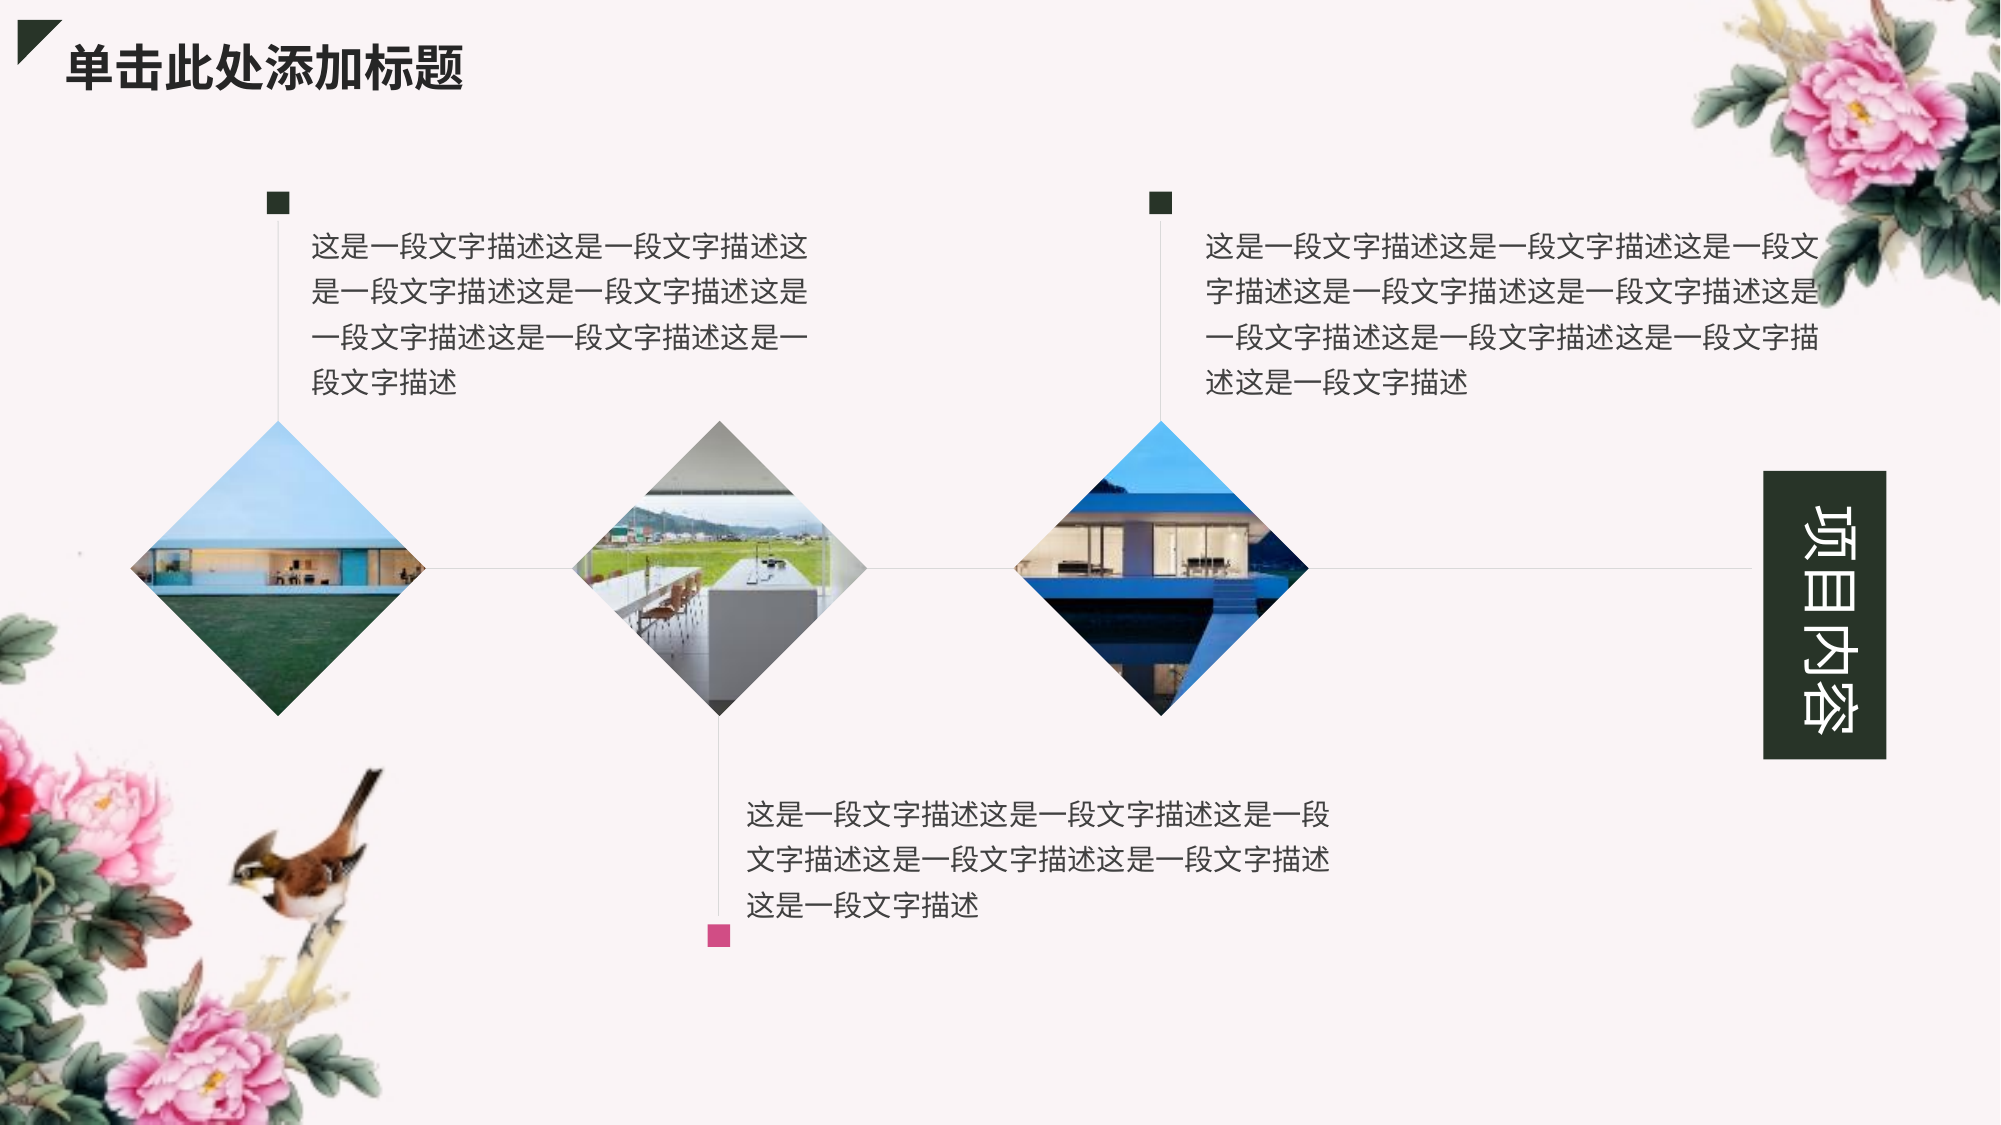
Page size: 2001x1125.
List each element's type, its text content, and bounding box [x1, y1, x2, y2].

text_box [17, 19, 63, 65]
text_box 单击此处添加标题 [49, 29, 805, 105]
text_box 这是一段文字描述这是一段文字描述这是一段文字描述这是一段文字描述这是一段文字描述这是一段文字描述 [731, 778, 1358, 930]
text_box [1149, 191, 1172, 421]
picture [0, 0, 2001, 1125]
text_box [1763, 470, 1887, 760]
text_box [266, 191, 290, 421]
text_box 这是一段文字描述这是一段文字描述这是一段文字描述这是一段文字描述这是一段文字描述这是一段文字描述这是一段文字描述这是一段文字描述这是一段文字描述 [1191, 210, 1838, 407]
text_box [707, 716, 731, 947]
text_box 这是一段文字描述这是一段文字描述这是一段文字描述这是一段文字描述这是一段文字描述这是一段文字描述这是一段文字描述 [296, 210, 841, 407]
